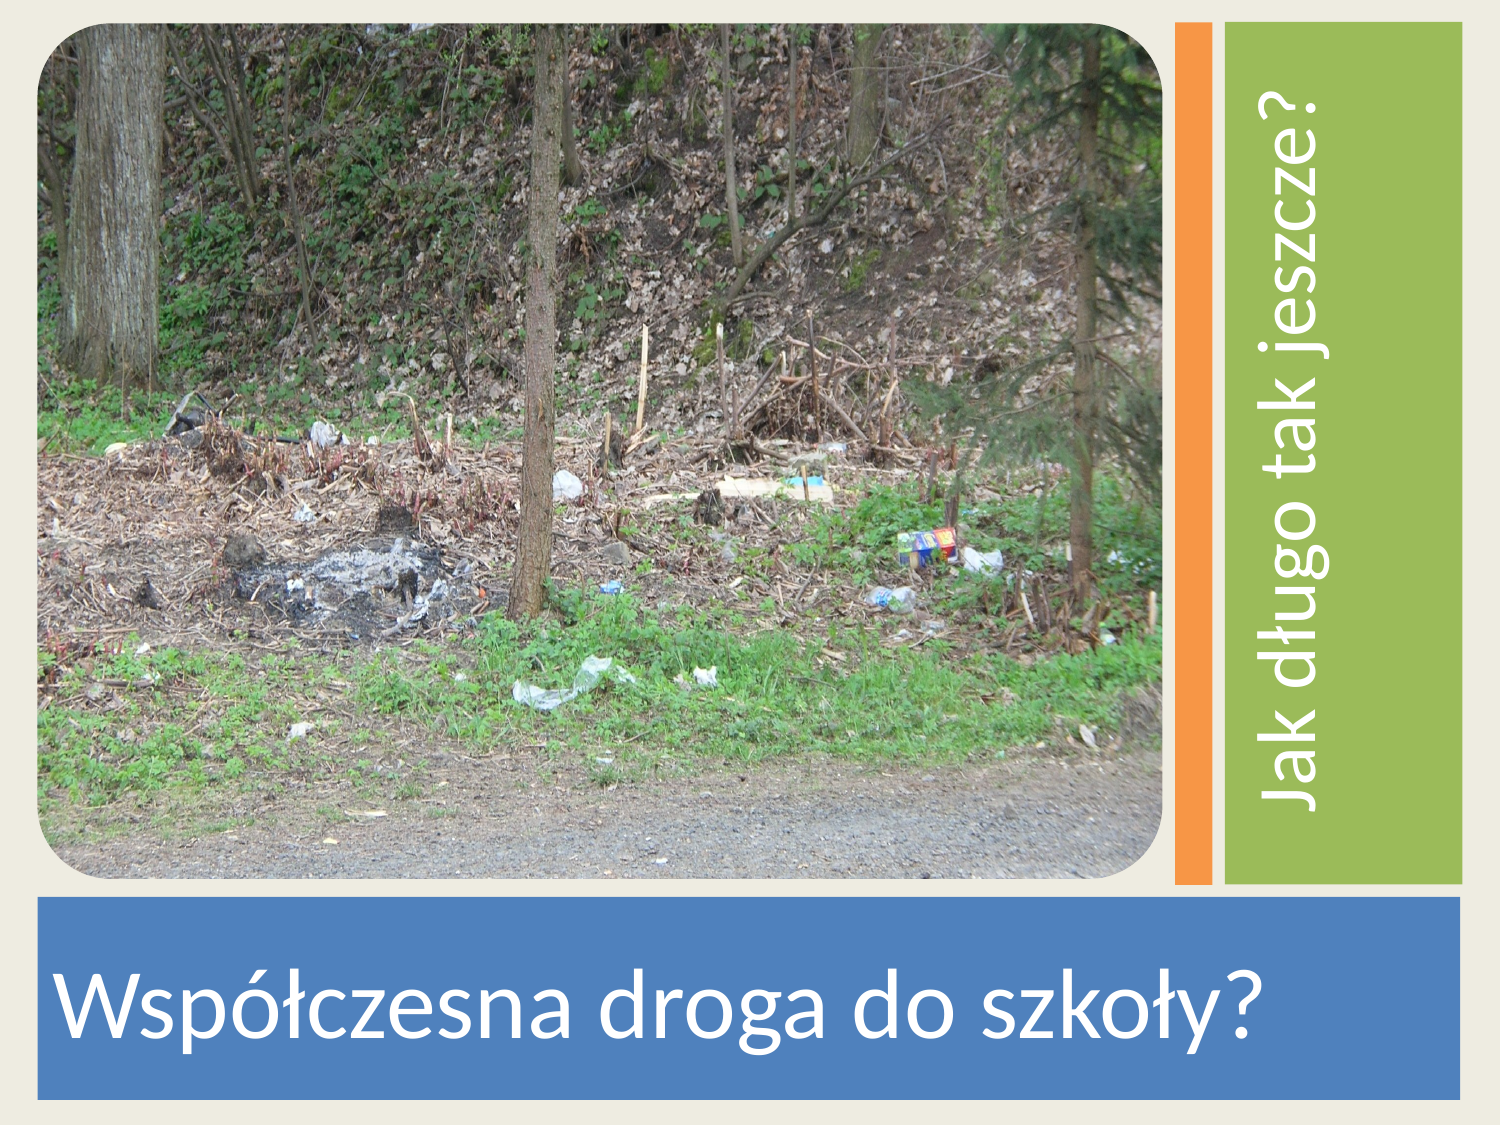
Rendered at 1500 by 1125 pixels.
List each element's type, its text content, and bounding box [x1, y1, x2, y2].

list Jak długo tak jeszcze? [1224, 25, 1388, 876]
picture [37, 23, 1163, 880]
list Współczesna droga do szkoły? [37, 896, 1461, 1100]
